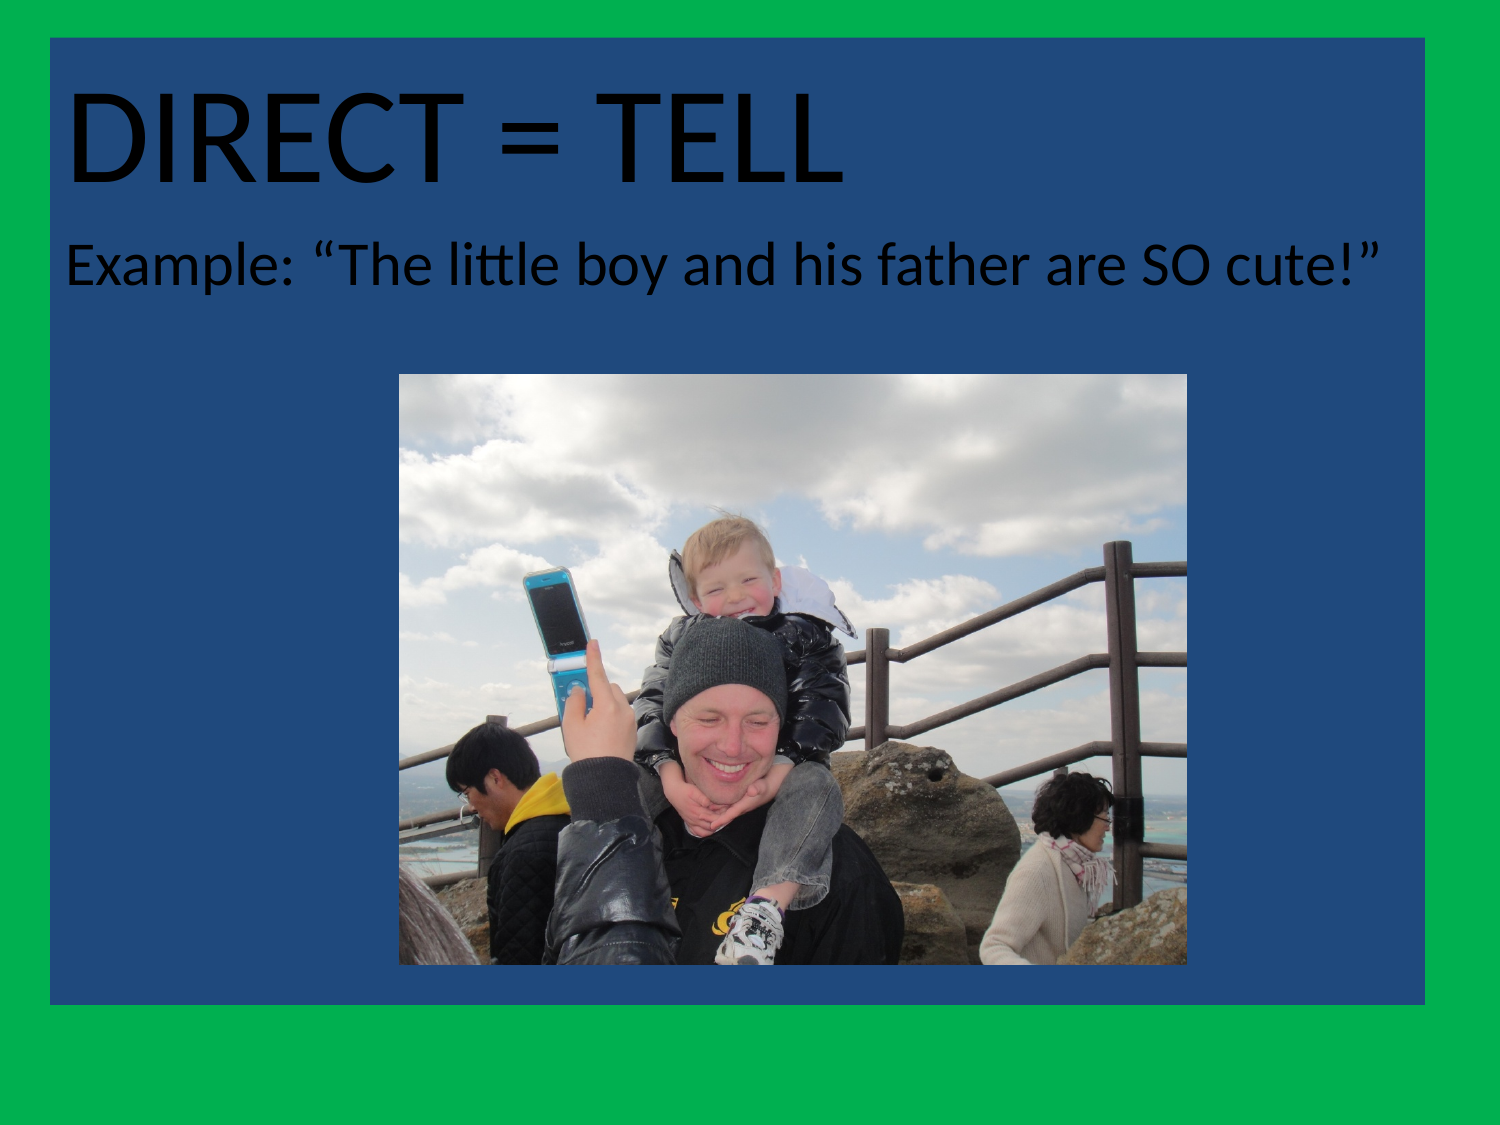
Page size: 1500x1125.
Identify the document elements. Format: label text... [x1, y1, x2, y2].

picture [399, 374, 1187, 966]
list DIRECT = TELL Example: “The little boy and his father are SO cute!” [50, 37, 1425, 1005]
